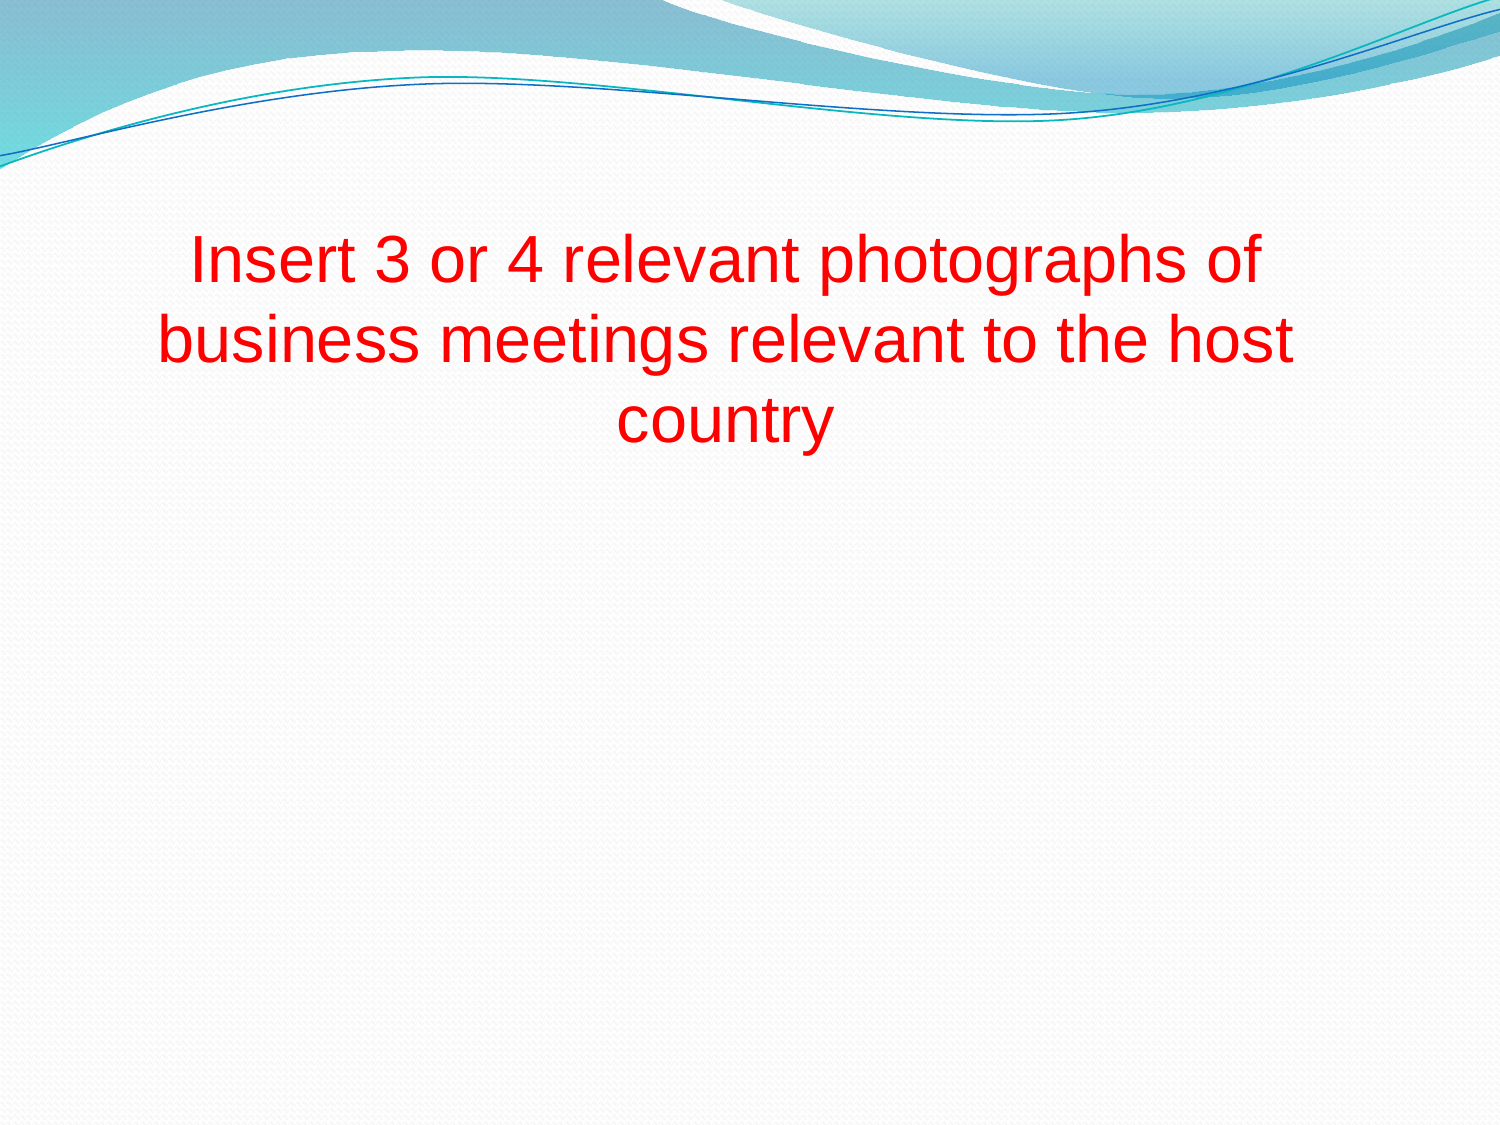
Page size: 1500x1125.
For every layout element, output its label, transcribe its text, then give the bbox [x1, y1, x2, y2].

text_box Insert 3 or 4 relevant photographs of business meetings relevant to the host country [112, 208, 1341, 1125]
